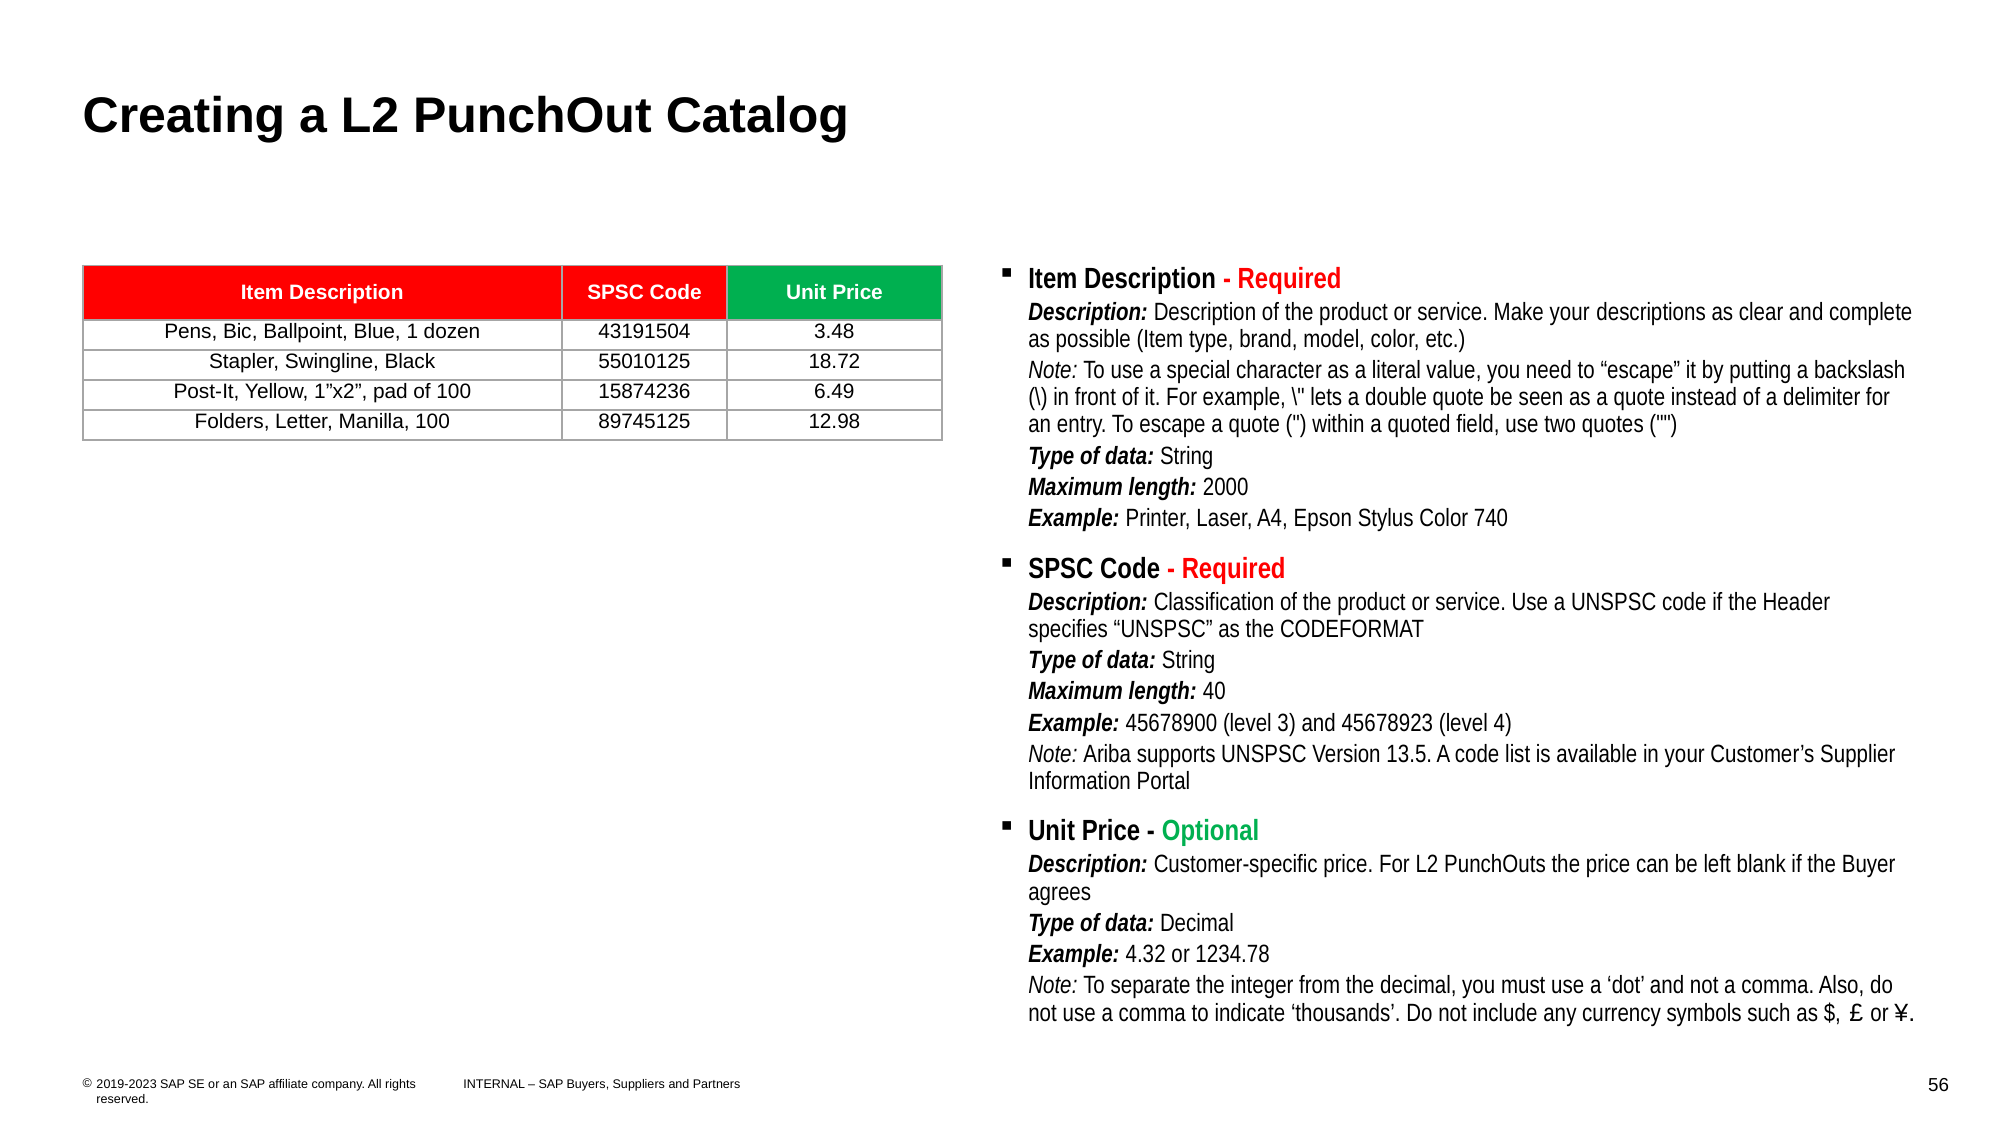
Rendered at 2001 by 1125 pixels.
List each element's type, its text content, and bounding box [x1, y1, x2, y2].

text_box Item Description - Required Description: Description of the product or service. Make your descriptions as clear and complete as possible (Item type, brand, model, color, etc.) Note: To use a special character as a literal value, you need to “escape” it by putting a backslash (\) in front of it. For example, \" lets a double quote be seen as a quote instead of a delimiter for an entry. To escape a quote (") within a quoted field, use two quotes ("") Type of data: String Maximum length: 2000 Example: Printer, Laser, A4, Epson Stylus Color 740 SPSC Code - Required Description: Classification of the product or service. Use a UNSPSC code if the Header specifies “UNSPSC” as the CODEFORMAT Type of data: String Maximum length: 40 Example: 45678900 (level 3) and 45678923 (level 4) Note: Ariba supports UNSPSC Version 13.5. A code list is available in your Customer’s Supplier Information Portal Unit Price - Optional Description: Customer-specific price. For L2 PunchOuts the price can be left blank if the Buyer agrees Type of data: Decimal Example: 4.32 or 1234.78 Note: To separate the integer from the decimal, you must use a ‘dot’ and not a comma. Also, do not use a comma to indicate ‘thousands’. Do not include any currency symbols such as $, £ or ¥. [1000, 266, 1918, 1079]
table_cell 6.49 [728, 381, 941, 409]
table_header SPSC Code [563, 266, 726, 319]
table_cell Pens, Bic, Ballpoint, Blue, 1 dozen [84, 321, 561, 349]
table_cell Stapler, Swingline, Black [84, 351, 561, 379]
table_header Item Description [84, 266, 561, 319]
table_cell 43191504 [563, 321, 726, 349]
table_cell 89745125 [563, 411, 726, 439]
table_cell 18.72 [728, 351, 941, 379]
table_cell 12.98 [728, 411, 941, 439]
table_cell 15874236 [563, 381, 726, 409]
table_cell 55010125 [563, 351, 726, 379]
table_header Unit Price [728, 266, 941, 319]
title Creating a L2 PunchOut Catalog [82, 82, 1918, 144]
table_cell Folders, Letter, Manilla, 100 [84, 411, 561, 439]
table_cell Post-It, Yellow, 1”x2”, pad of 100 [84, 381, 561, 409]
table_cell 3.48 [728, 321, 941, 349]
